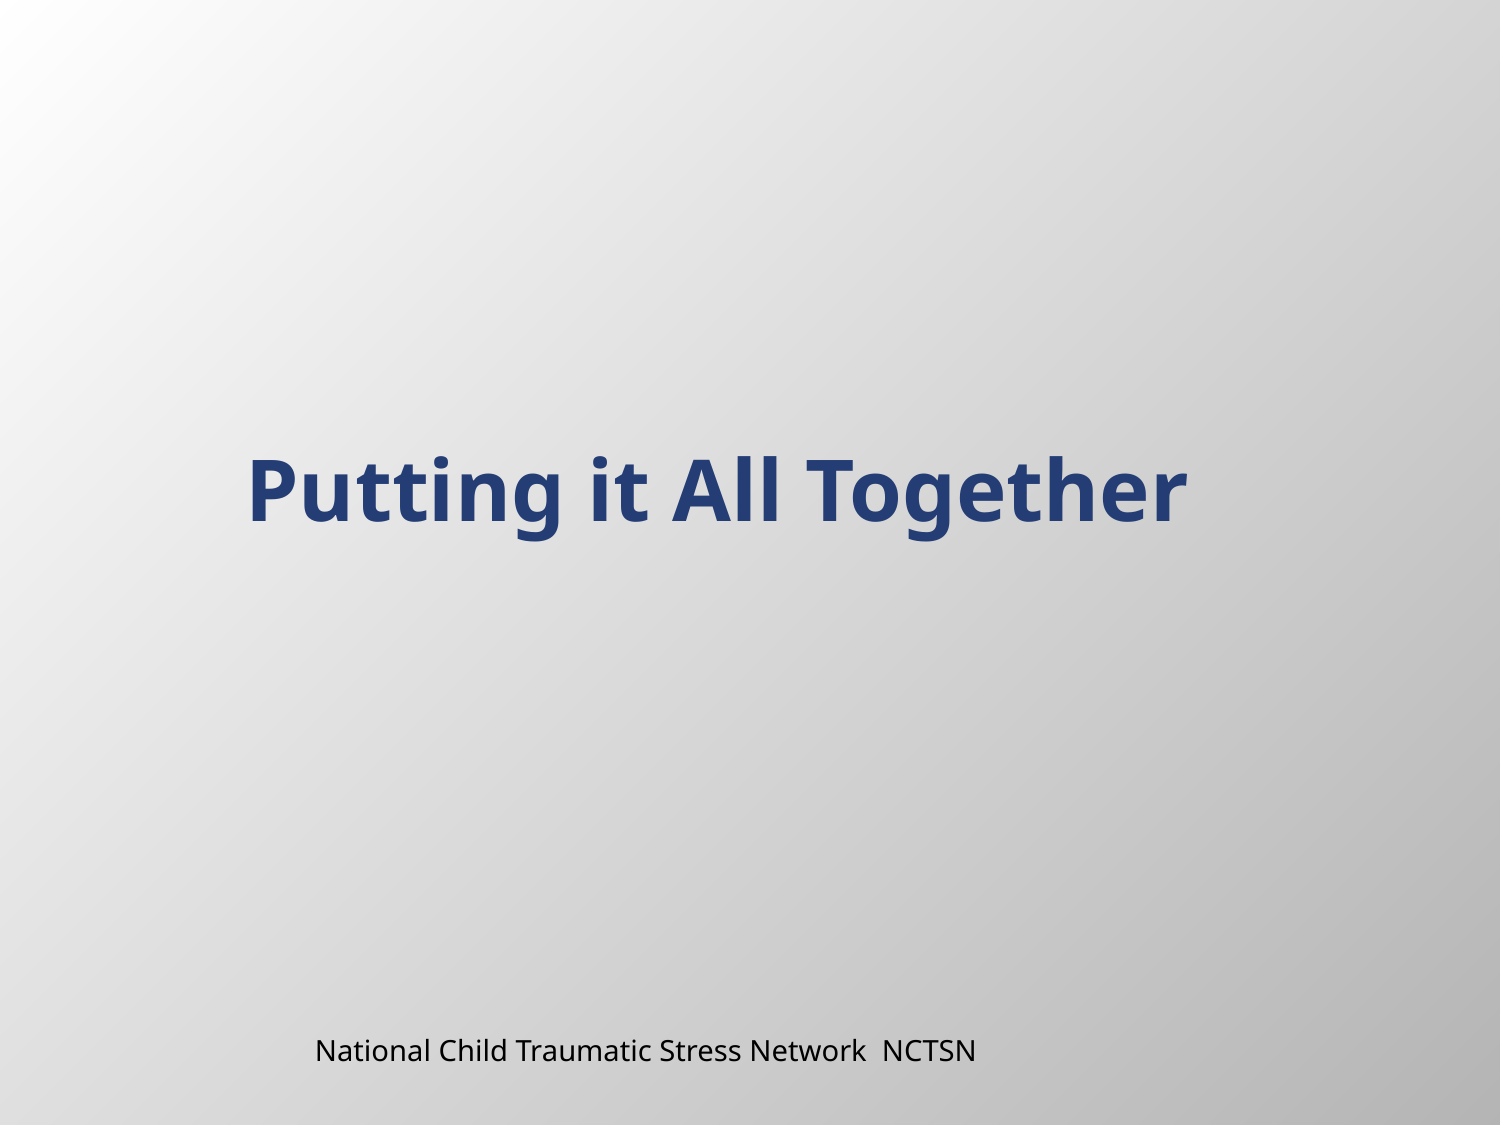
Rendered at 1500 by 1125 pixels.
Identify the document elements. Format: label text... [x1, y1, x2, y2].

title Putting it All Together [87, 399, 1348, 575]
text_box National Child Traumatic Stress Network NCTSN [299, 1024, 1125, 1075]
